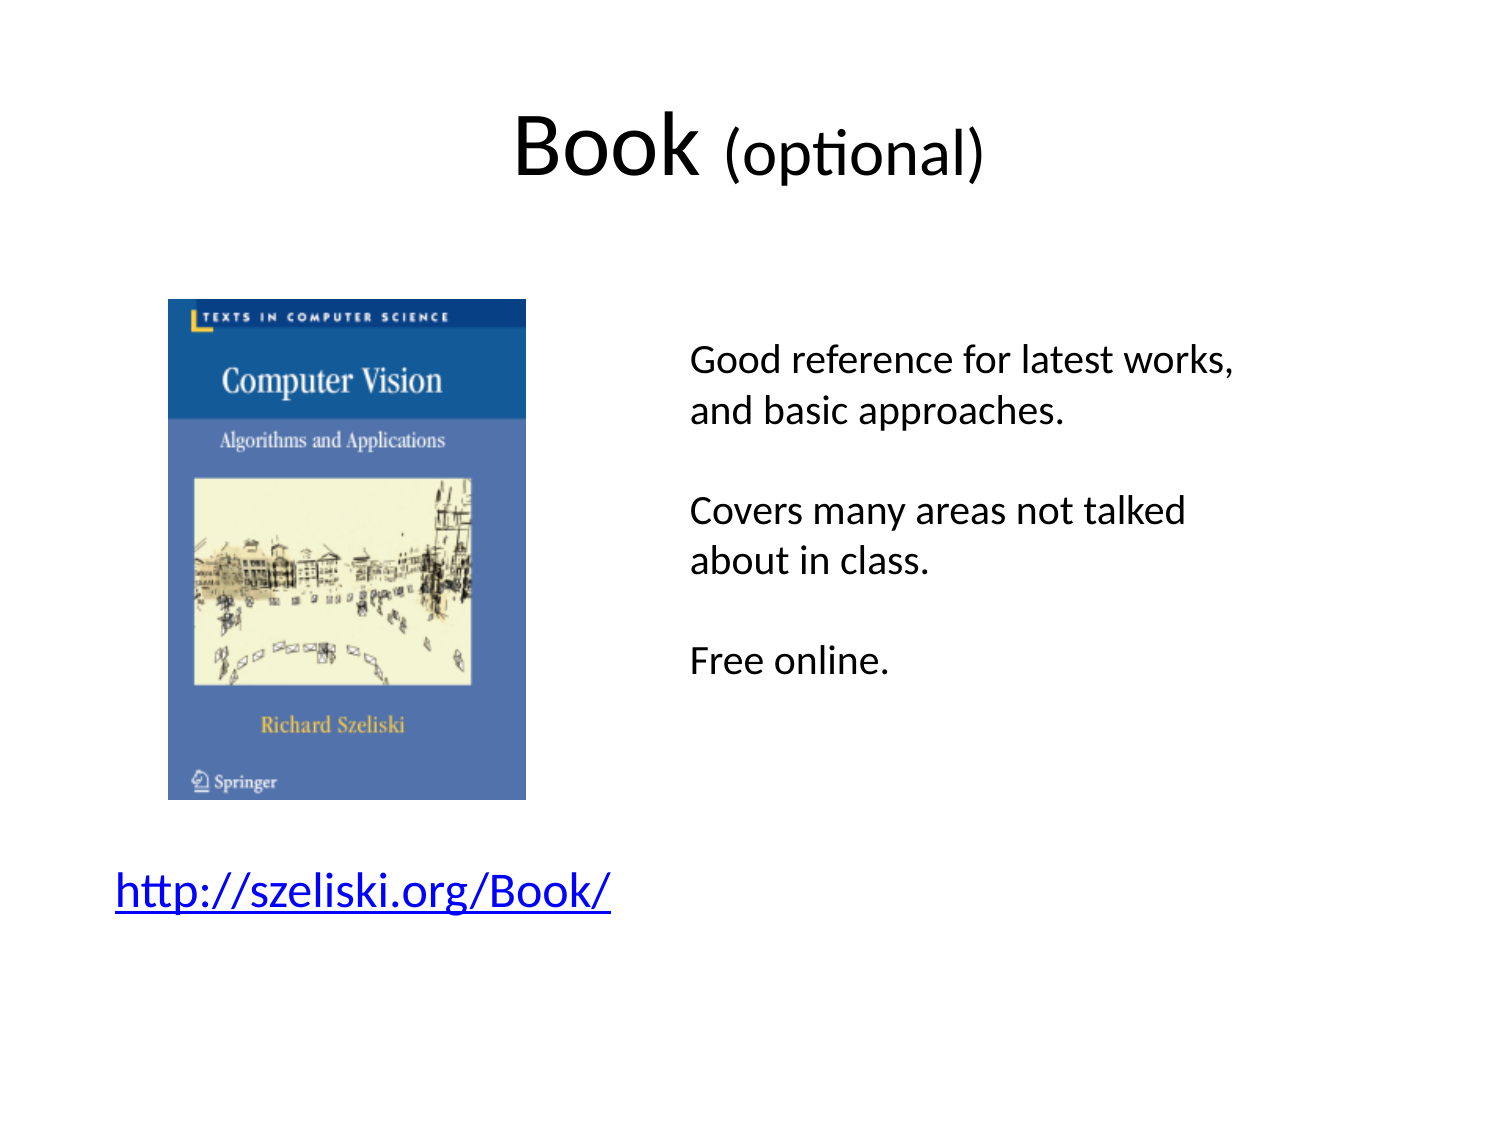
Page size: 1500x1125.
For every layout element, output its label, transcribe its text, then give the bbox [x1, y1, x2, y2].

list http://szeliski.org/Book/ [99, 849, 663, 1018]
picture [168, 299, 526, 801]
title Book (optional) [75, 45, 1425, 233]
text_box Good reference for latest works, and basic approaches. Covers many areas not talked about in class. Free online. [674, 324, 1275, 690]
